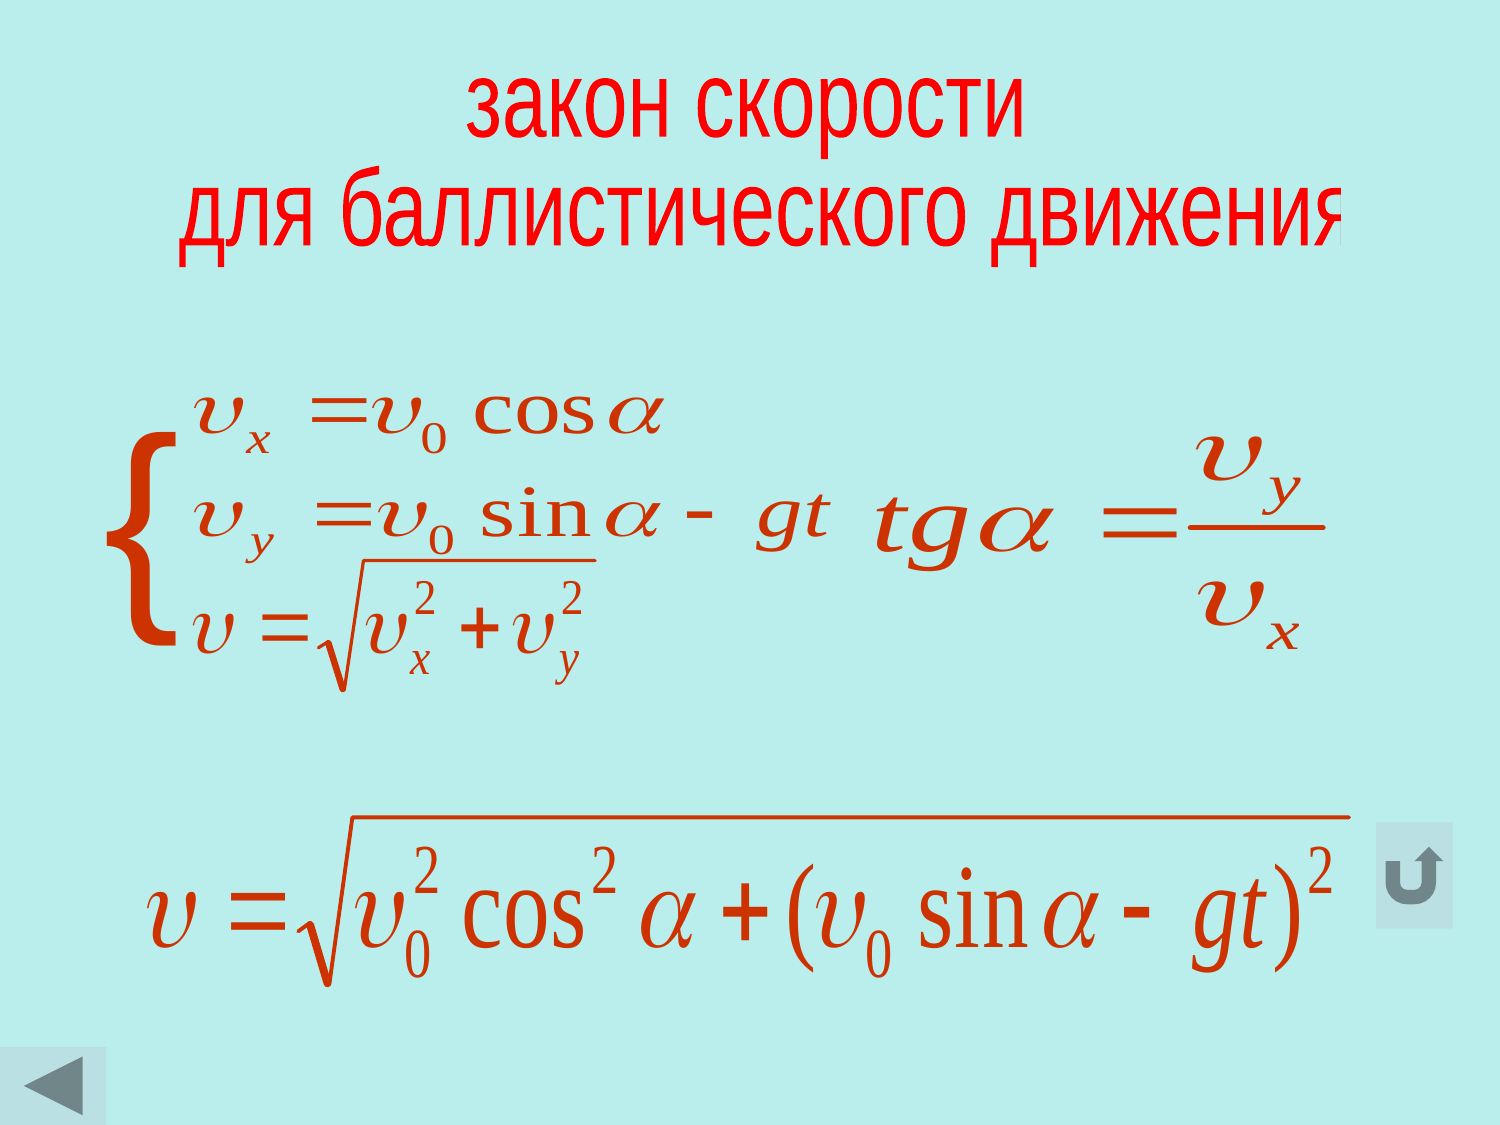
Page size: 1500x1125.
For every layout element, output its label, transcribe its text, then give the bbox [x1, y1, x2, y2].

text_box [135, 786, 1366, 1012]
text_box [1376, 822, 1453, 929]
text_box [182, 584, 609, 707]
text_box [0, 1046, 107, 1125]
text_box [855, 385, 1341, 666]
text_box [182, 349, 680, 455]
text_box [182, 455, 845, 576]
text_box { [88, 361, 148, 652]
